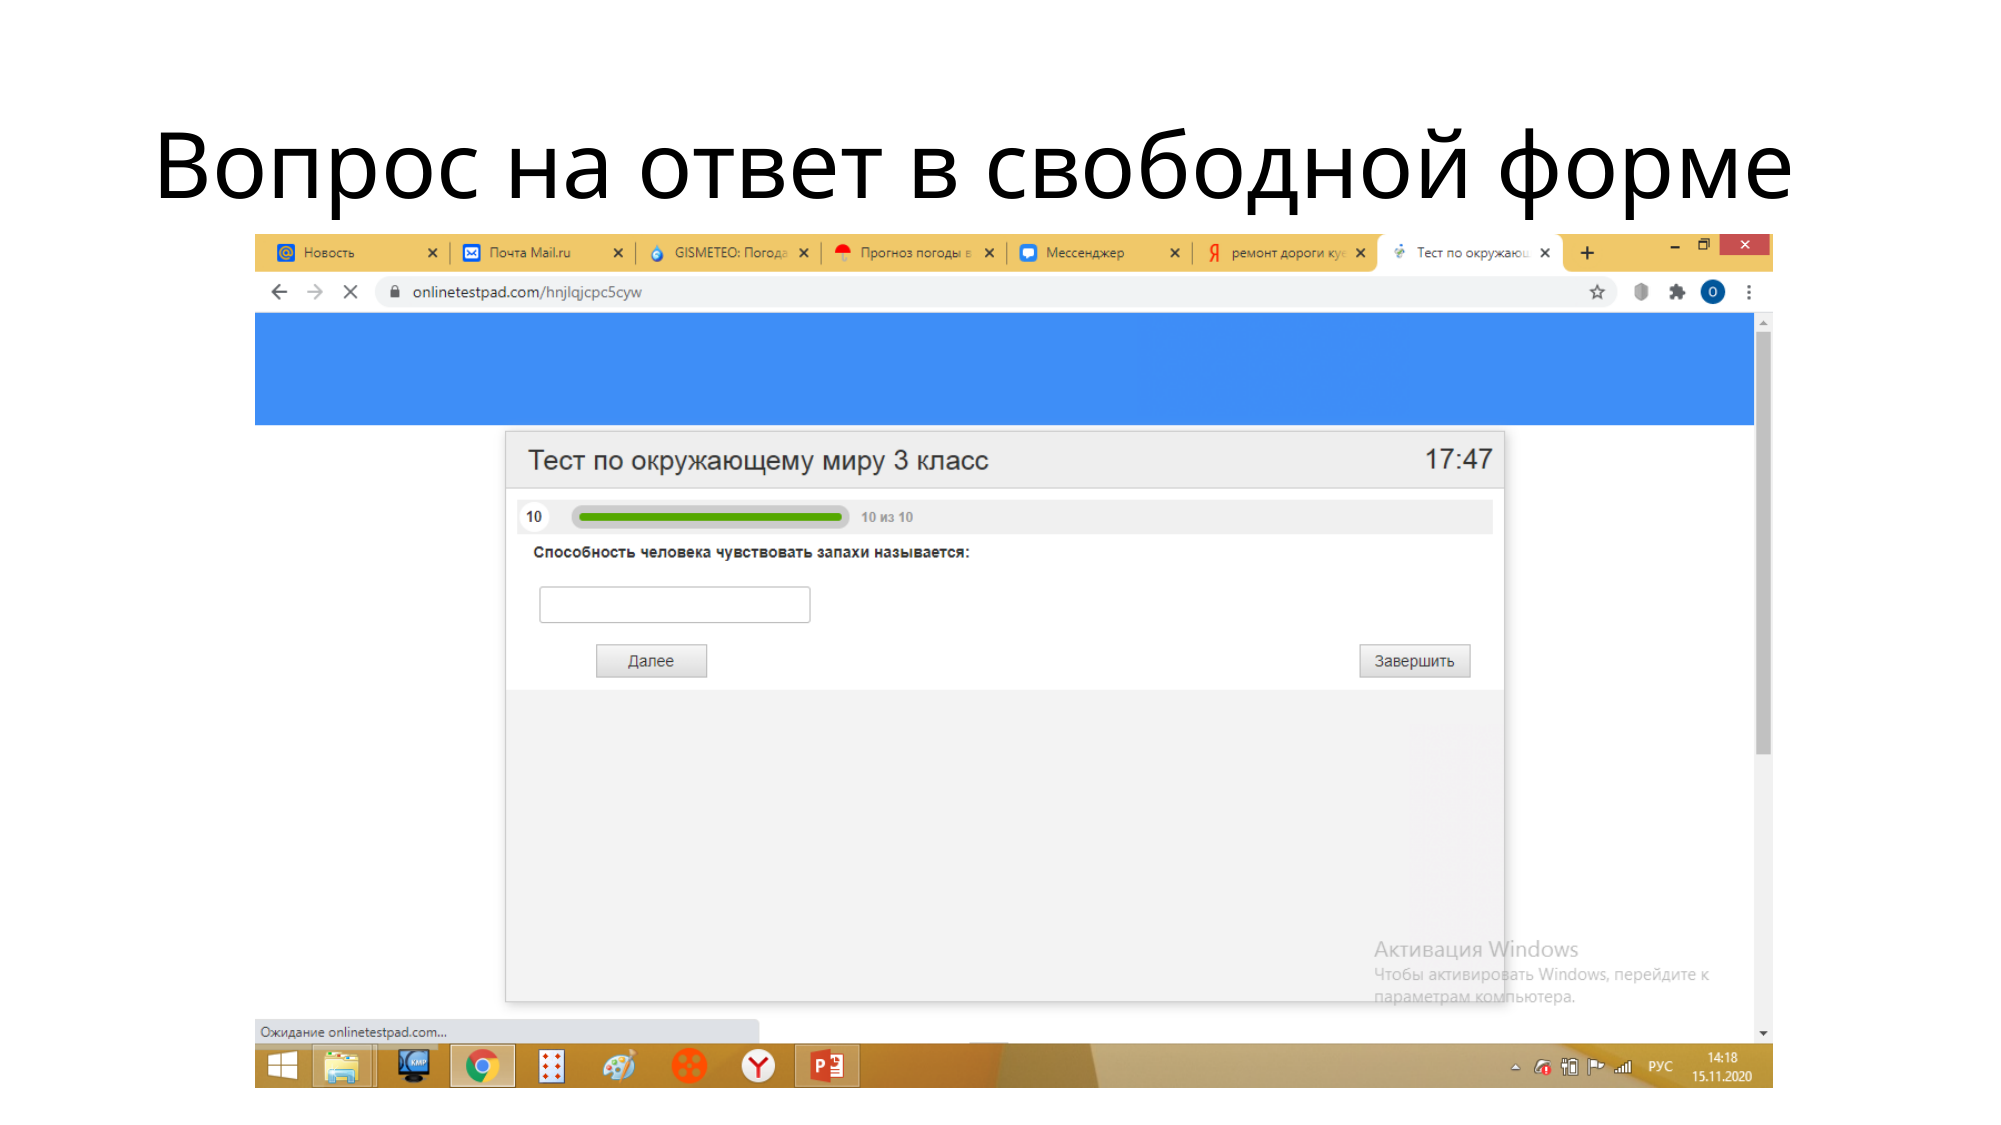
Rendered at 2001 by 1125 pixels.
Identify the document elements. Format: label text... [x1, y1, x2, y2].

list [254, 234, 1773, 1088]
title Вопрос на ответ в свободной форме [137, 59, 1863, 278]
